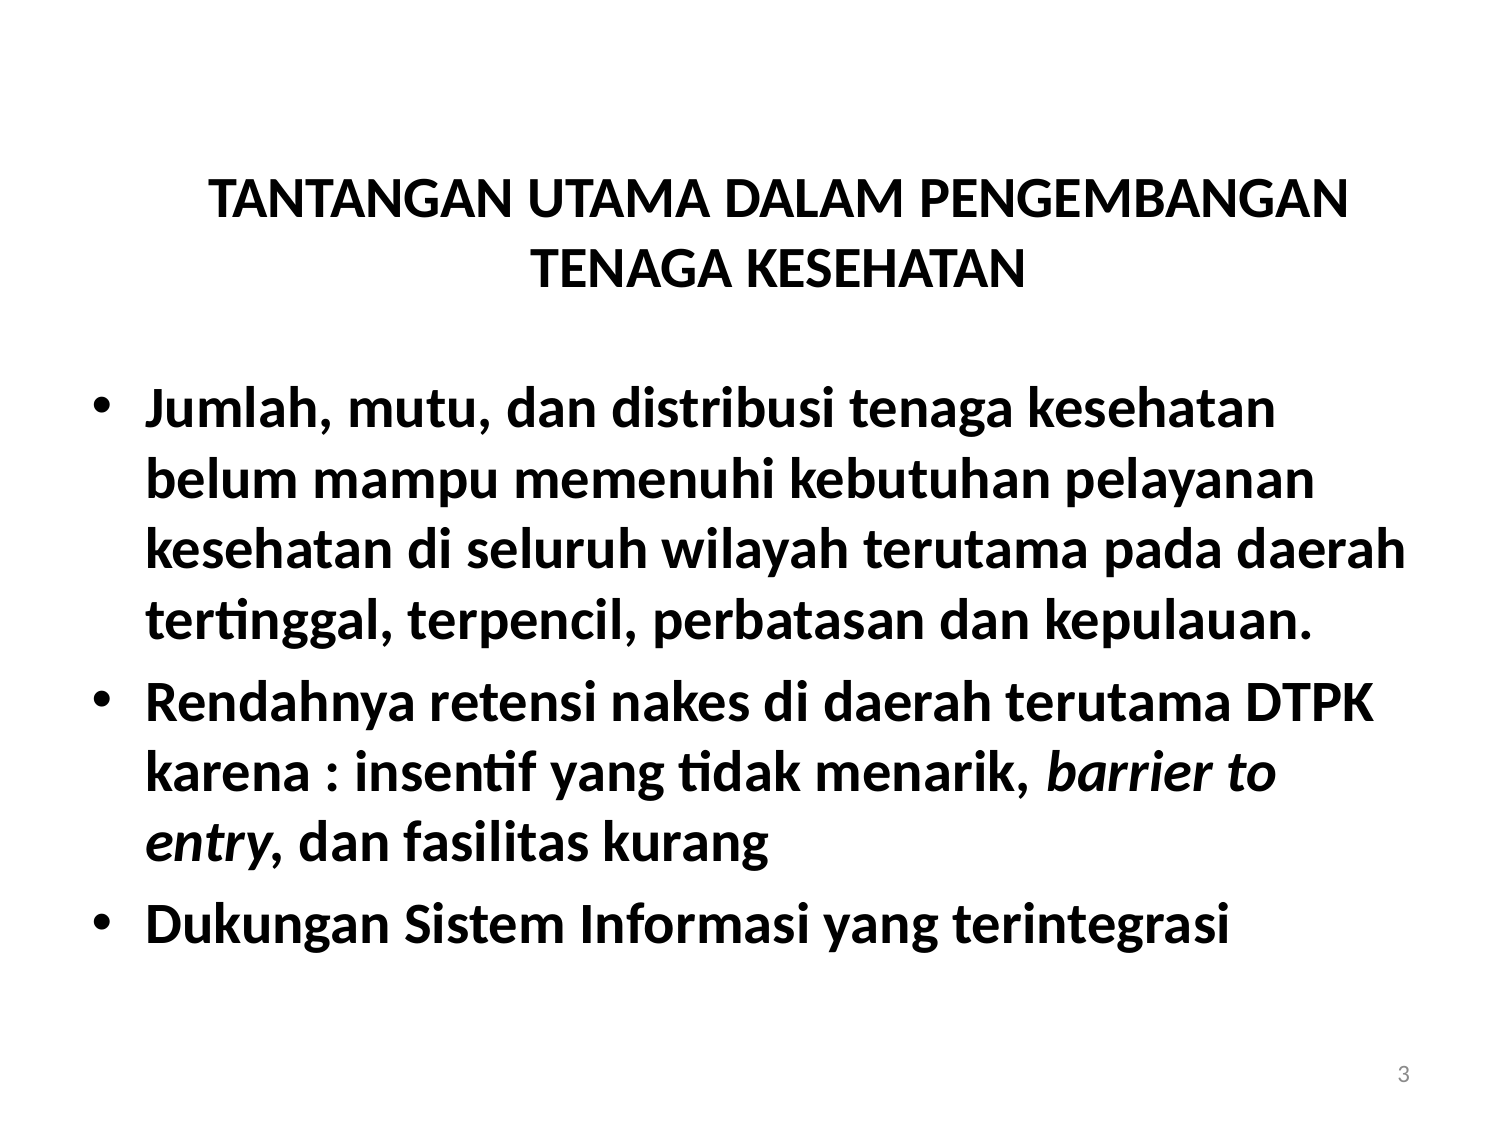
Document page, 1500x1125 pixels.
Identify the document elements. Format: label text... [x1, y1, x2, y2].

slide_number 3 [1074, 1042, 1425, 1103]
title TANTANGAN UTAMA DALAM PENGEMBANGAN TENAGA KESEHATAN [147, 160, 1411, 299]
list Jumlah, mutu, dan distribusi tenaga kesehatan belum mampu memenuhi kebutuhan pelayanan kesehatan di seluruh wilayah terutama pada daerah tertinggal, terpencil, perbatasan dan kepulauan. Rendahnya retensi nakes di daerah terutama DTPK karena : insentif yang tidak menarik, barrier to entry, dan fasilitas kurang Dukungan Sistem Informasi yang terintegrasi [76, 361, 1427, 965]
